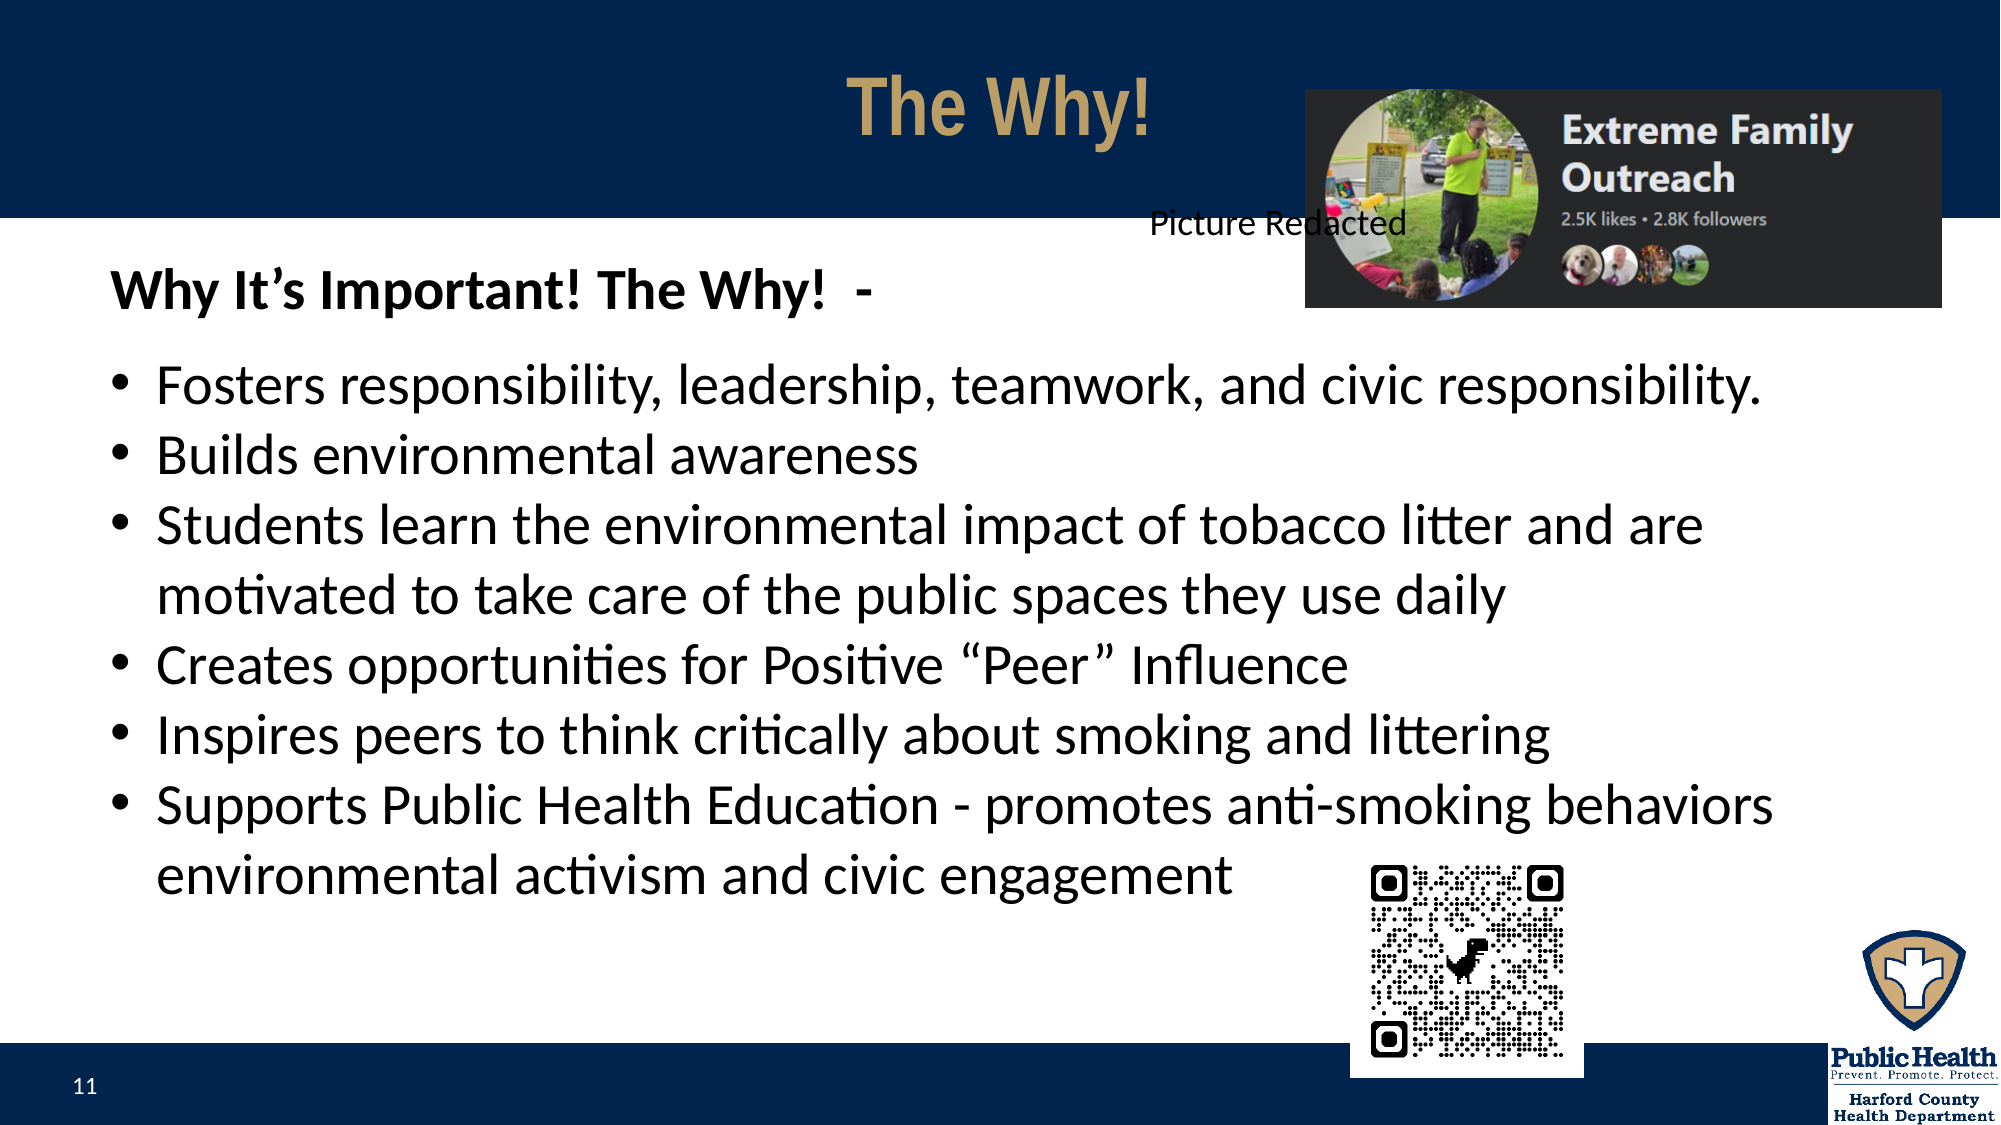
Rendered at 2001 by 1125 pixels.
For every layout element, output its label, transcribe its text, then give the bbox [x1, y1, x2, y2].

text_box [0, 1043, 1828, 1125]
text_box Why It’s Important! The Why! - Fosters responsibility, leadership, teamwork, and civic responsibility. Builds environmental awareness Students learn the environmental impact of tobacco litter and are motivated to take care of the public spaces they use daily Creates opportunities for Positive “Peer” Influence Inspires peers to think critically about smoking and littering Supports Public Health Education - promotes anti-smoking behaviors environmental activism and civic engagement [95, 243, 1942, 914]
title The Why! [0, 0, 2000, 218]
slide_number 11 [0, 1044, 113, 1125]
picture [1305, 89, 1942, 308]
picture [1350, 844, 1584, 1078]
text_box Picture Redacted [616, 190, 1305, 251]
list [1828, 927, 2000, 1125]
